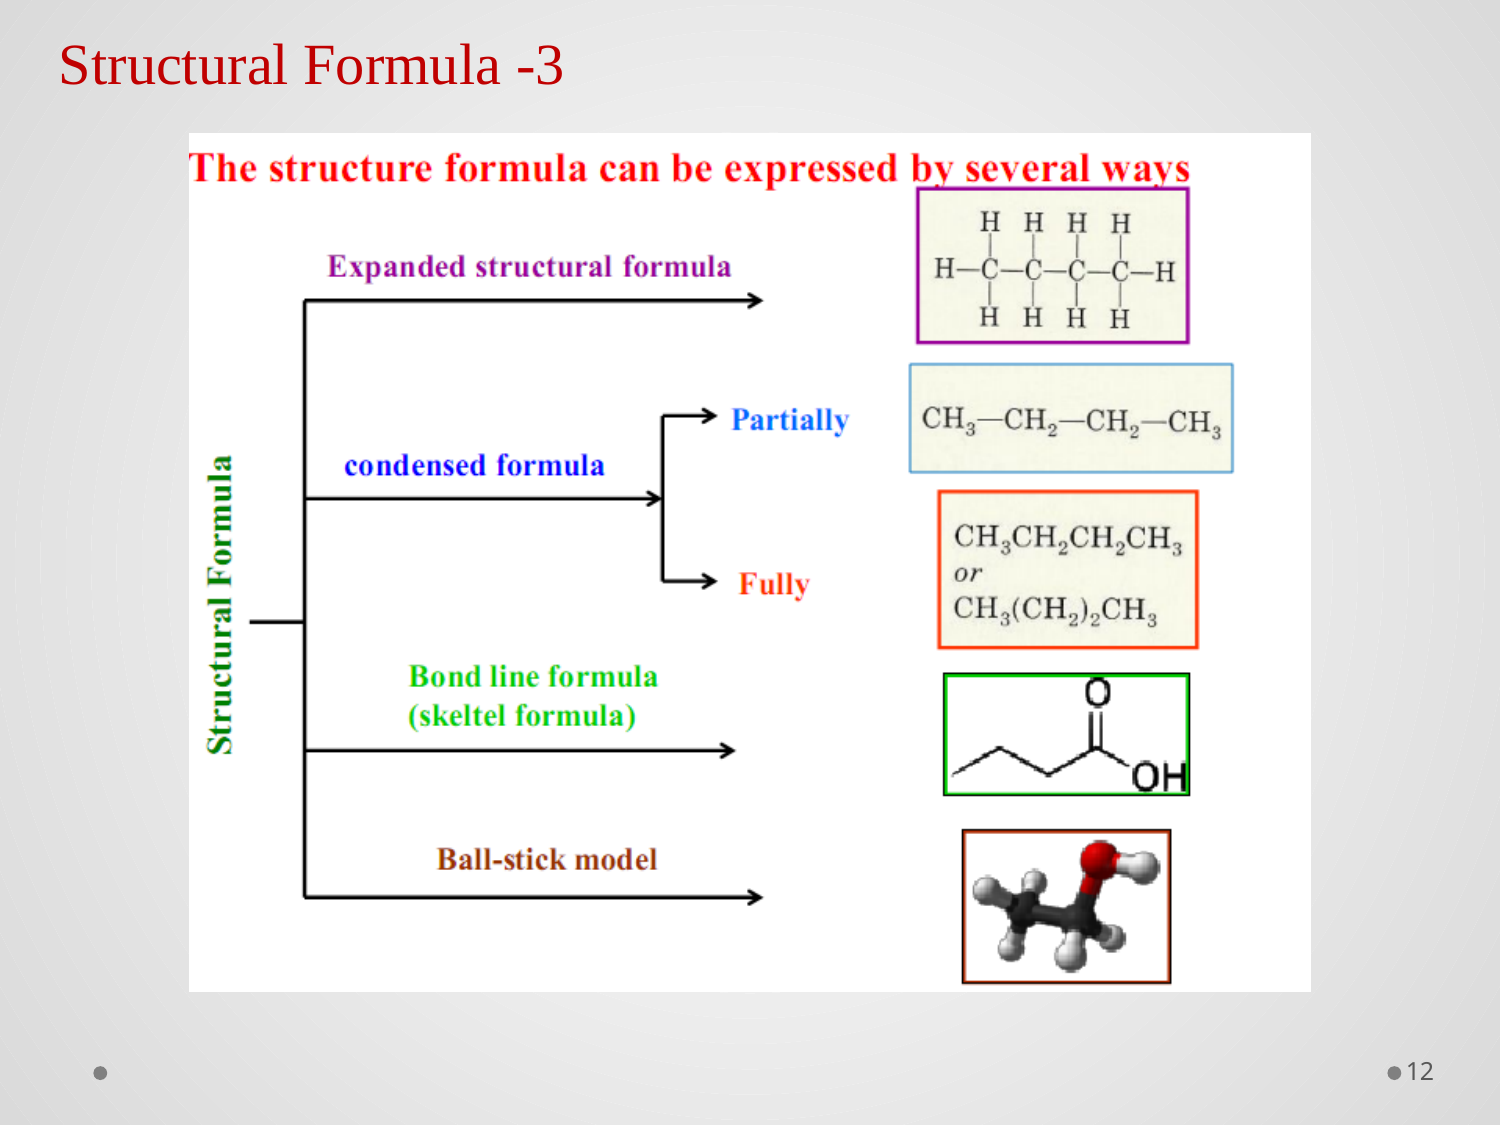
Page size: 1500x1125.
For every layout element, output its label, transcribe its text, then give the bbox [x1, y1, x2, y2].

slide_number 12 [1401, 1042, 1494, 1103]
text_box 3- Structural Formula [43, 19, 580, 104]
picture [189, 133, 1311, 992]
